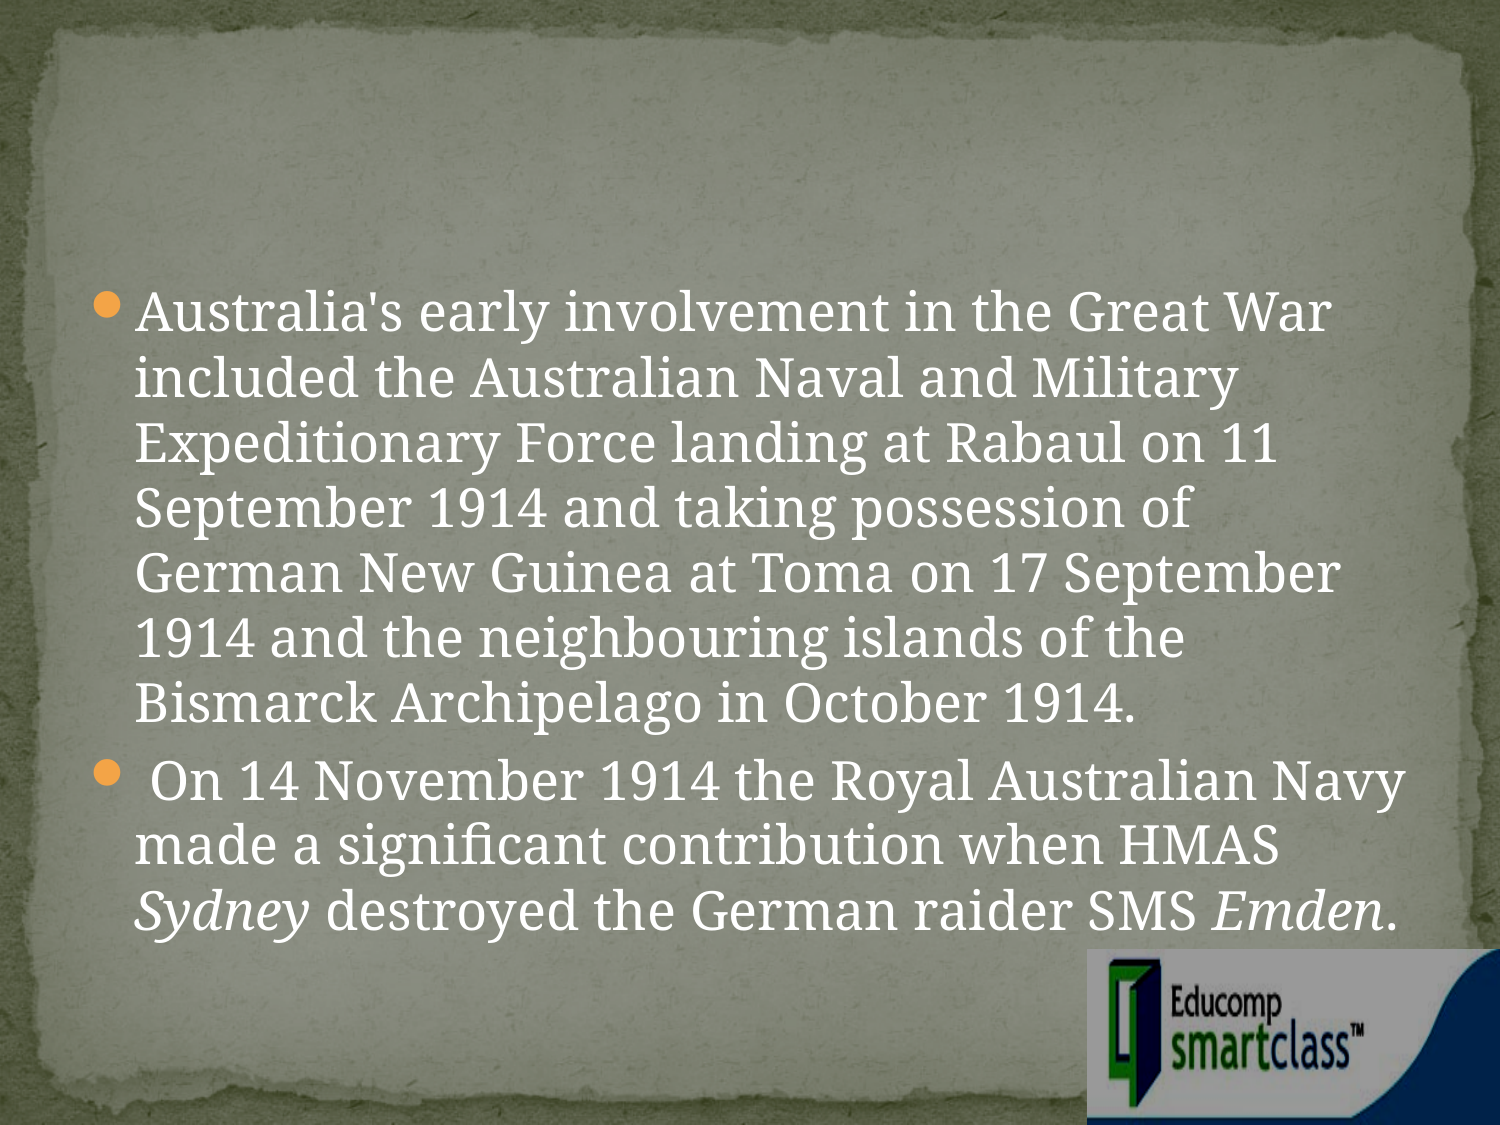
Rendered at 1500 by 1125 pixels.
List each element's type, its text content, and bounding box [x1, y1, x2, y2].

list Australia's early involvement in the Great War included the Australian Naval and Military Expeditionary Force landing at Rabaul on 11 September 1914 and taking possession of German New Guinea at Toma on 17 September 1914 and the neighbouring islands of the Bismarck Archipelago in October 1914. On 14 November 1914 the Royal Australian Navy made a significant contribution when HMAS Sydney destroyed the German raider SMS Emden. [75, 37, 1425, 1088]
picture [1087, 949, 1500, 1125]
